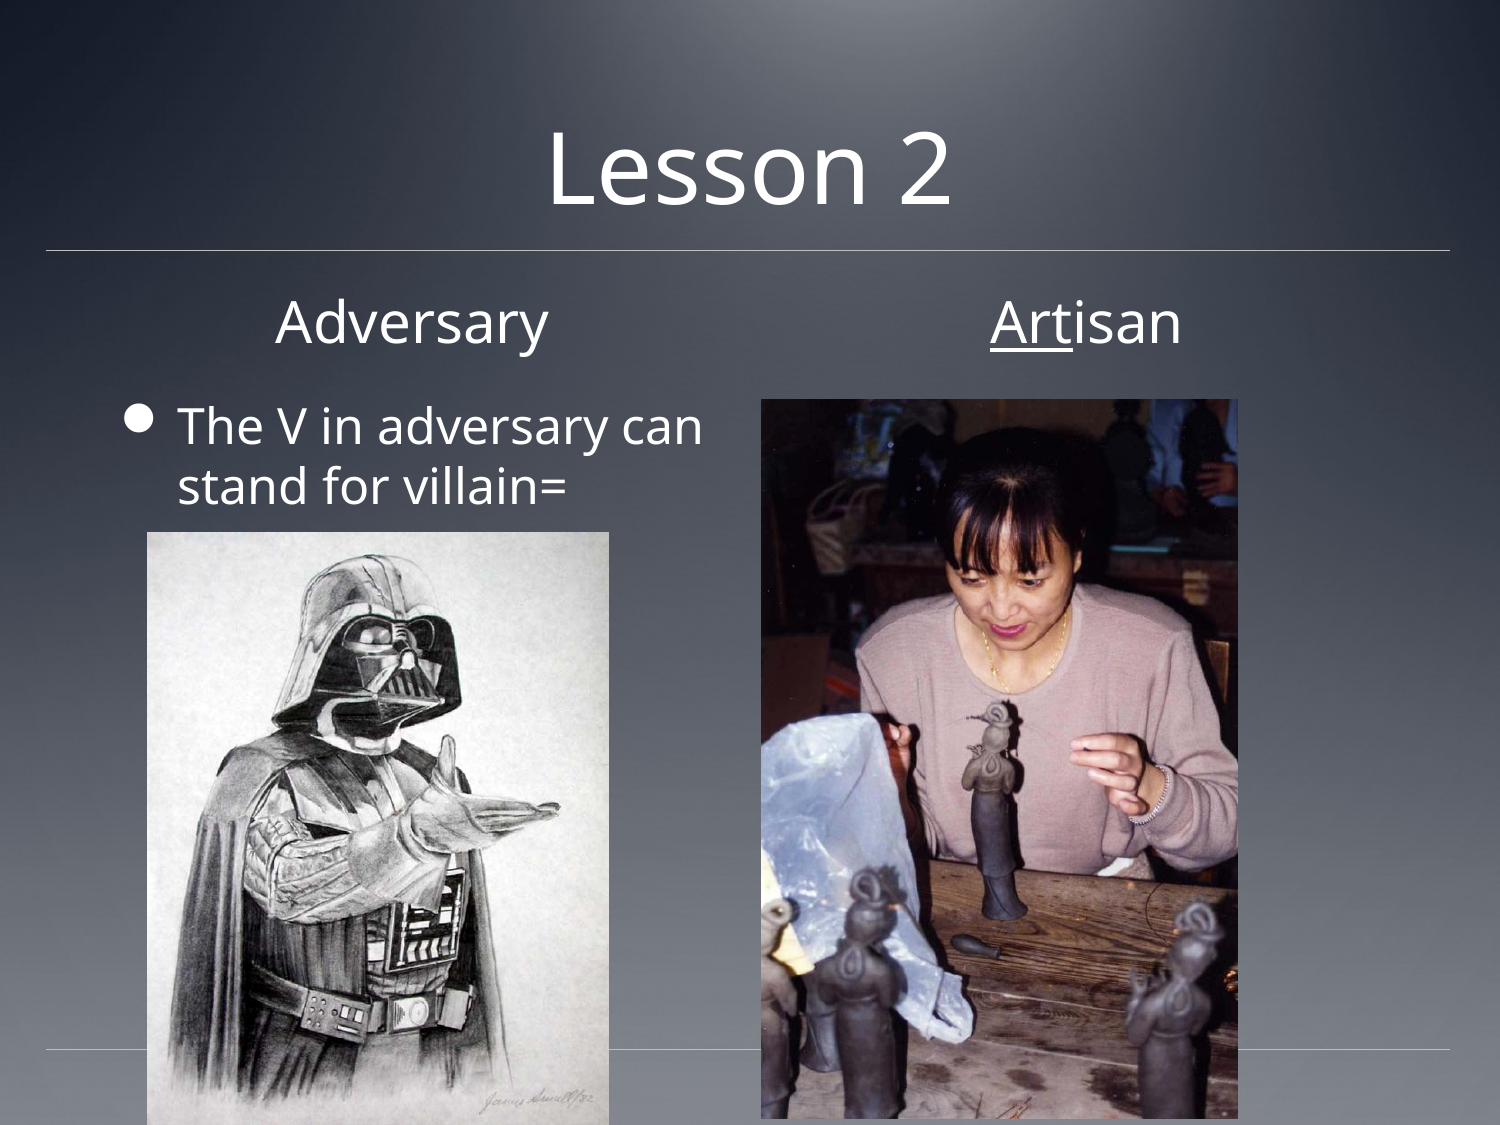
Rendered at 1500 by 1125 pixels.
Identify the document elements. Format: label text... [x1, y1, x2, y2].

list Adversary [105, 251, 721, 387]
list Artisan [779, 251, 1395, 389]
picture [759, 397, 1240, 1122]
title Lesson 2 [105, 17, 1394, 233]
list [72, 530, 684, 1125]
list The V in adversary can stand for villain= enemy [105, 387, 721, 1026]
